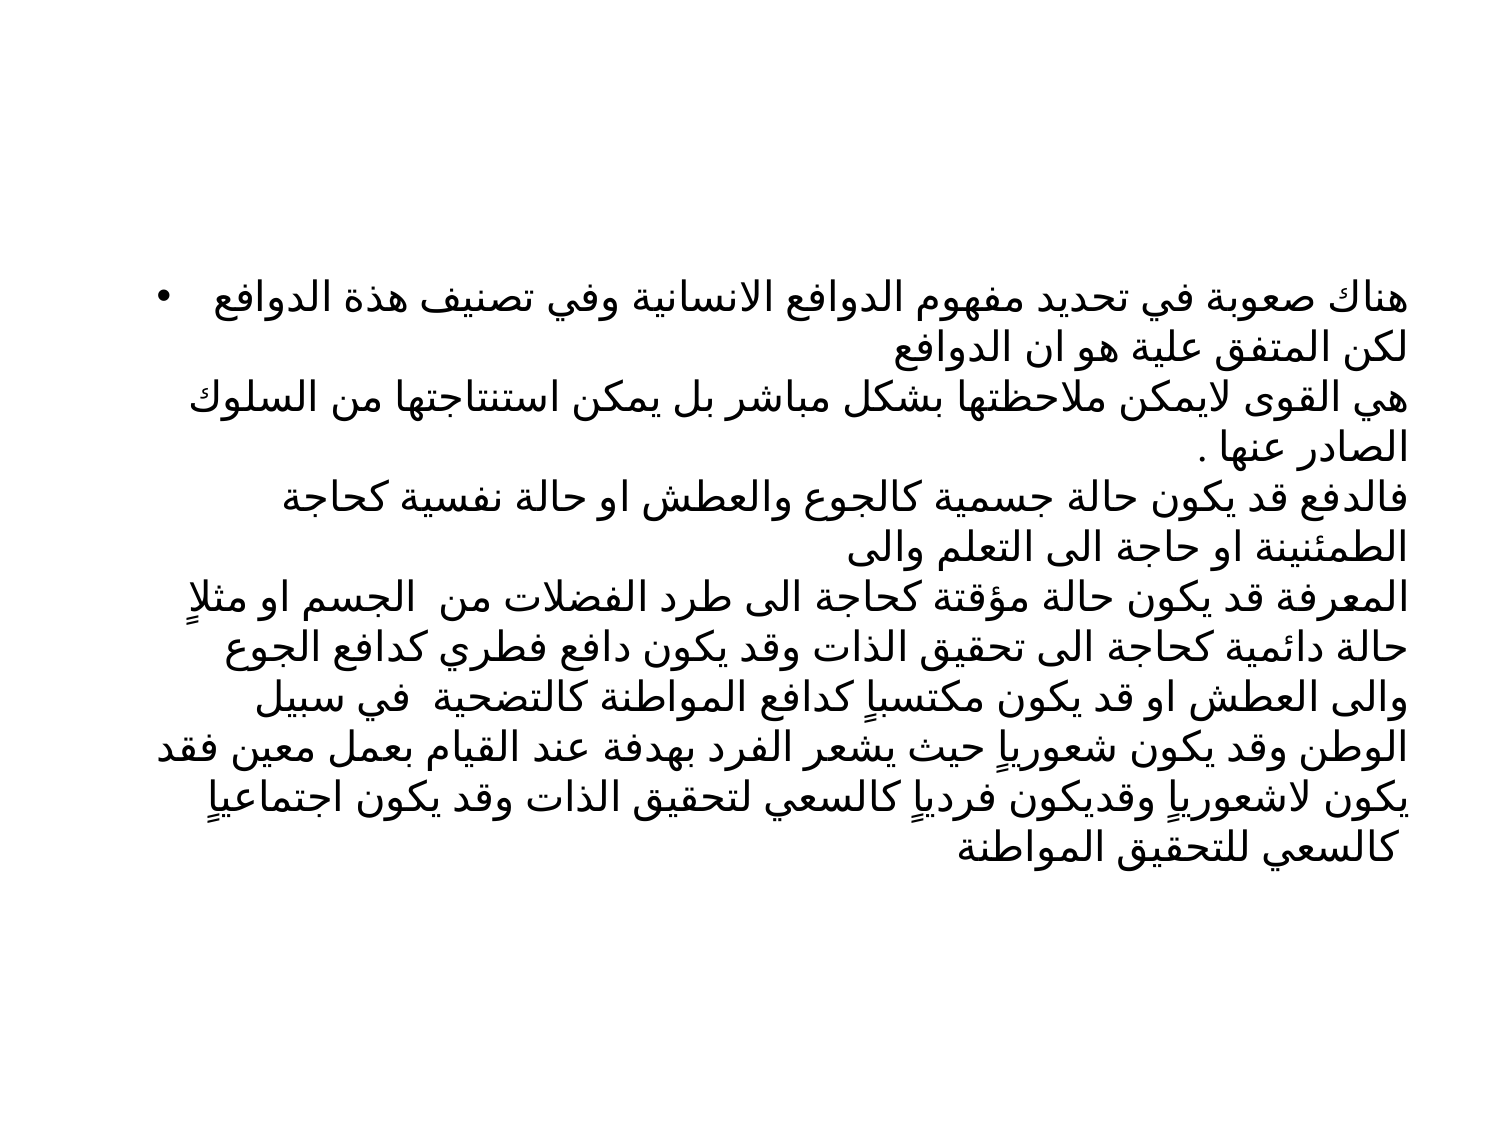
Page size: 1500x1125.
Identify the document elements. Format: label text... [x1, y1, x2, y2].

list هناك صعوبة في تحديد مفهوم الدوافع الانسانية وفي تصنيف هذة الدوافع لكن المتفق علية هو ان الدوافع هي القوى لايمكن ملاحظتها بشكل مباشر بل يمكن استنتاجتها من السلوك الصادر عنها . فالدفع قد يكون حالة جسمية كالجوع والعطش او حالة نفسية كحاجة الطمئنينة او حاجة الى التعلم والى المعرفة قد يكون حالة مؤقتة كحاجة الى طرد الفضلات من الجسم او مثلاٍ حالة دائمية كحاجة الى تحقيق الذات وقد يكون دافع فطري كدافع الجوع والى العطش او قد يكون مكتسباٍ كدافع المواطنة كالتضحية في سبيل الوطن وقد يكون شعورياٍ حيث يشعر الفرد بهدفة عند القيام بعمل معين فقد يكون لاشعورياٍ وقديكون فردياٍ كالسعي لتحقيق الذات وقد يكون اجتماعياٍ كالسعي للتحقيق المواطنة [75, 262, 1425, 1005]
